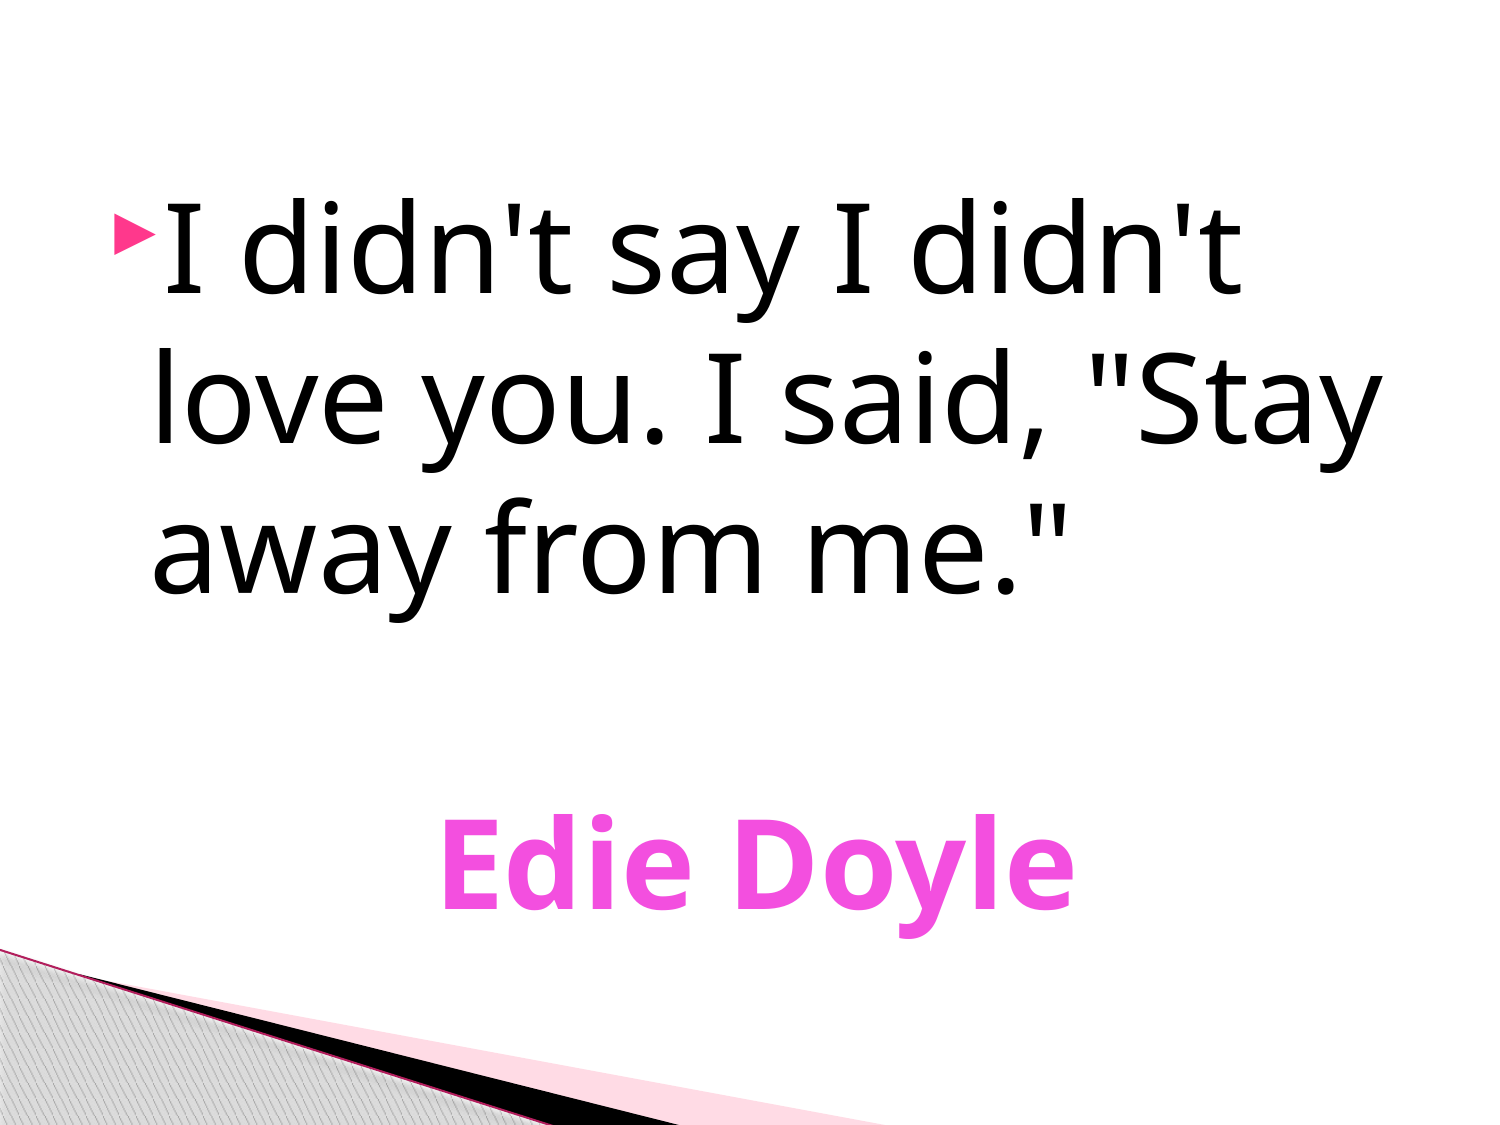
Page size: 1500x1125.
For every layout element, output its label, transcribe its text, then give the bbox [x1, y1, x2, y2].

list I didn't say I didn't love you. I said, "Stay away from me." Edie Doyle [75, 160, 1425, 986]
